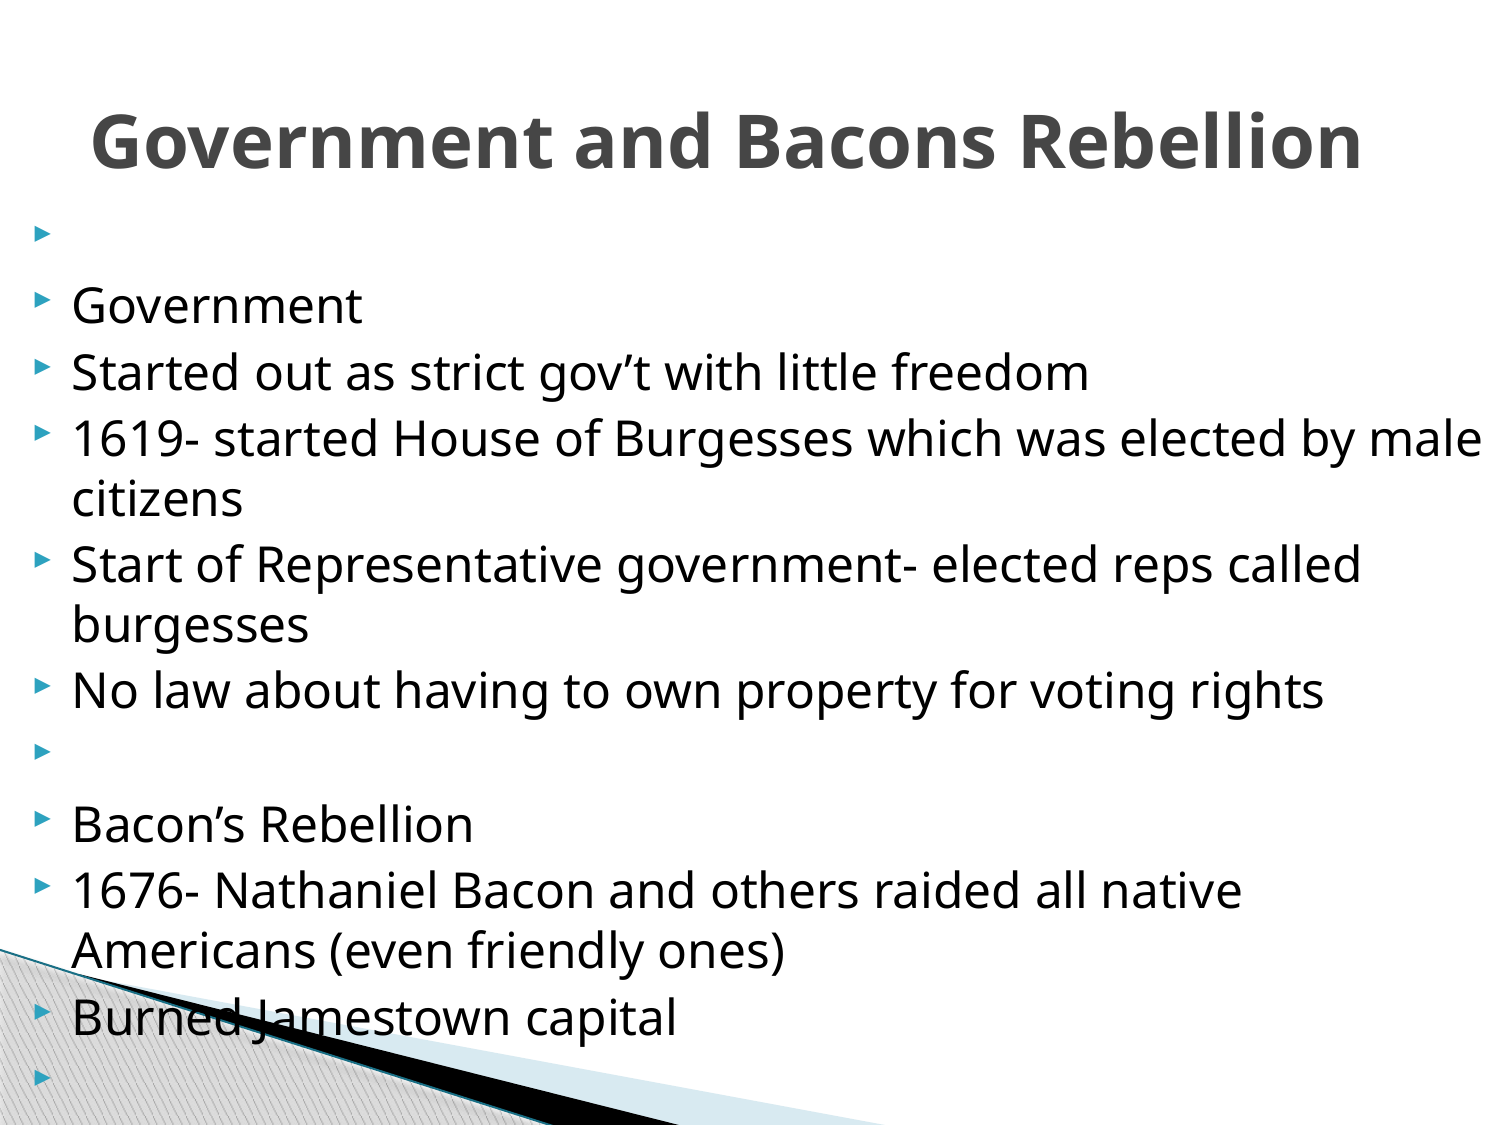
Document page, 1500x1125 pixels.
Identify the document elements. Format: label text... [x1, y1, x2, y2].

title Government and Bacons Rebellion [75, 45, 1425, 233]
list Government Started out as strict gov’t with little freedom 1619- started House of Burgesses which was elected by male citizens Start of Representative government- elected reps called burgesses No law about having to own property for voting rights Bacon’s Rebellion 1676- Nathaniel Bacon and others raided all native Americans (even friendly ones) Burned Jamestown capital [0, 200, 1500, 1125]
